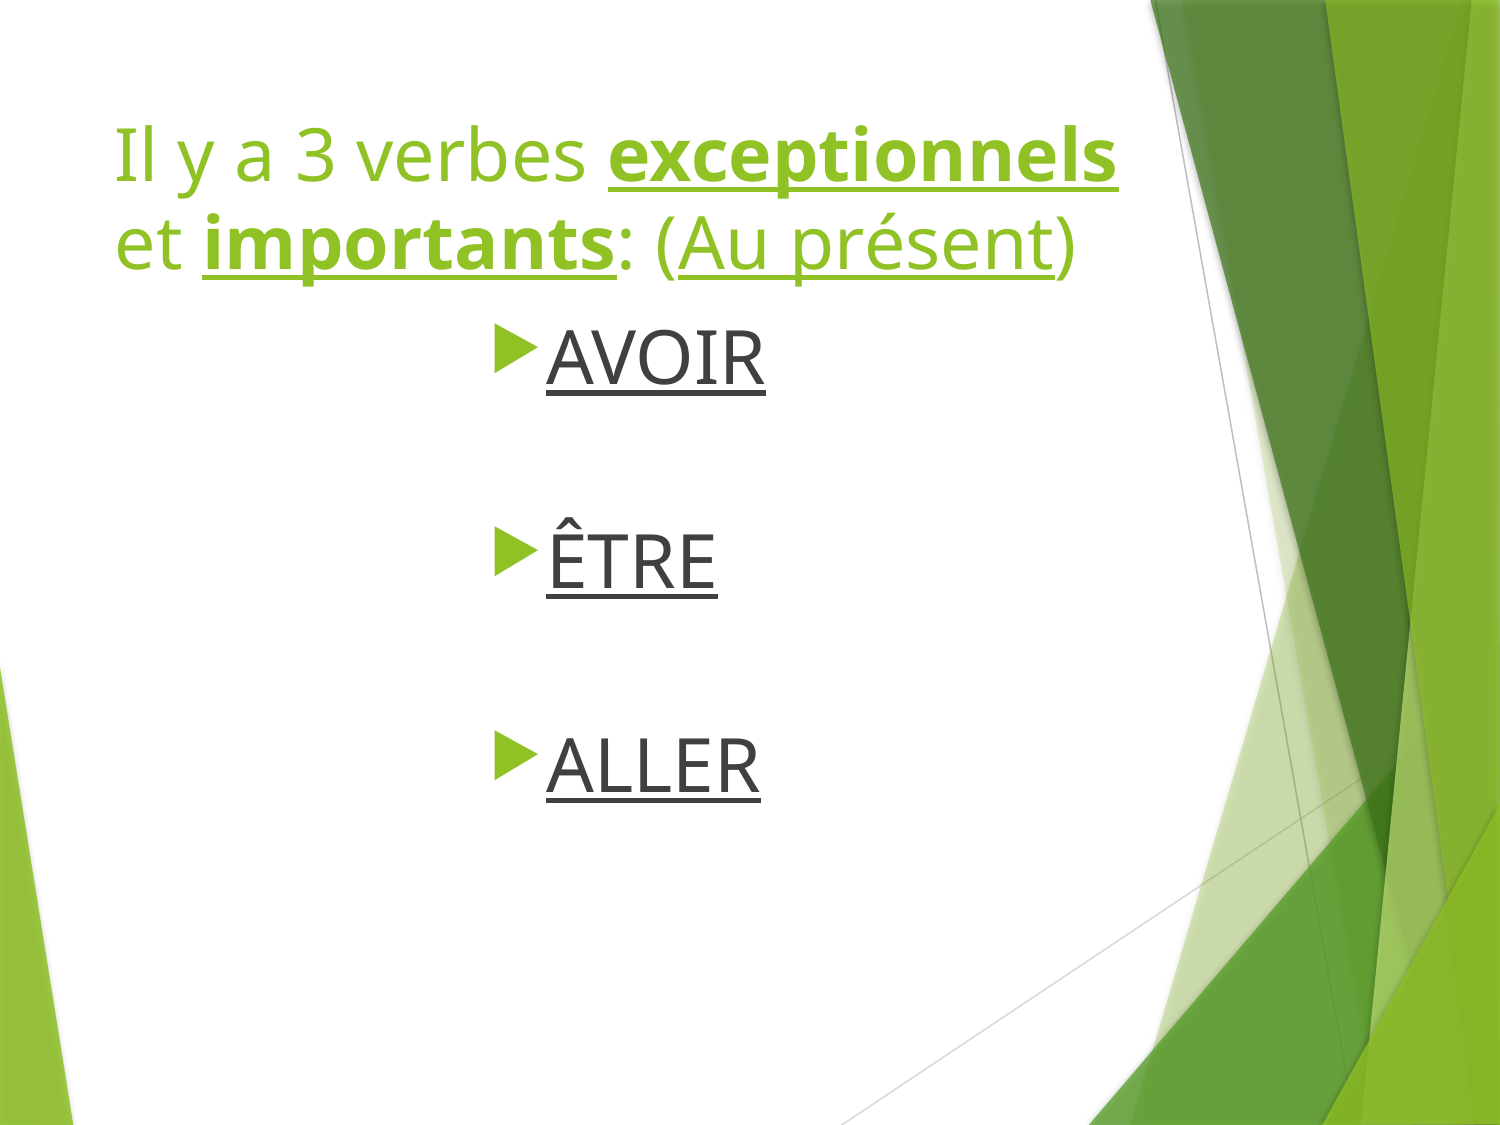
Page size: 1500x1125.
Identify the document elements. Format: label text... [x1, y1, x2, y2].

title Il y a 3 verbes exceptionnels et importants: (Au présent) [99, 99, 1142, 317]
list AVOIR ÊTRE ALLER [474, 312, 975, 900]
